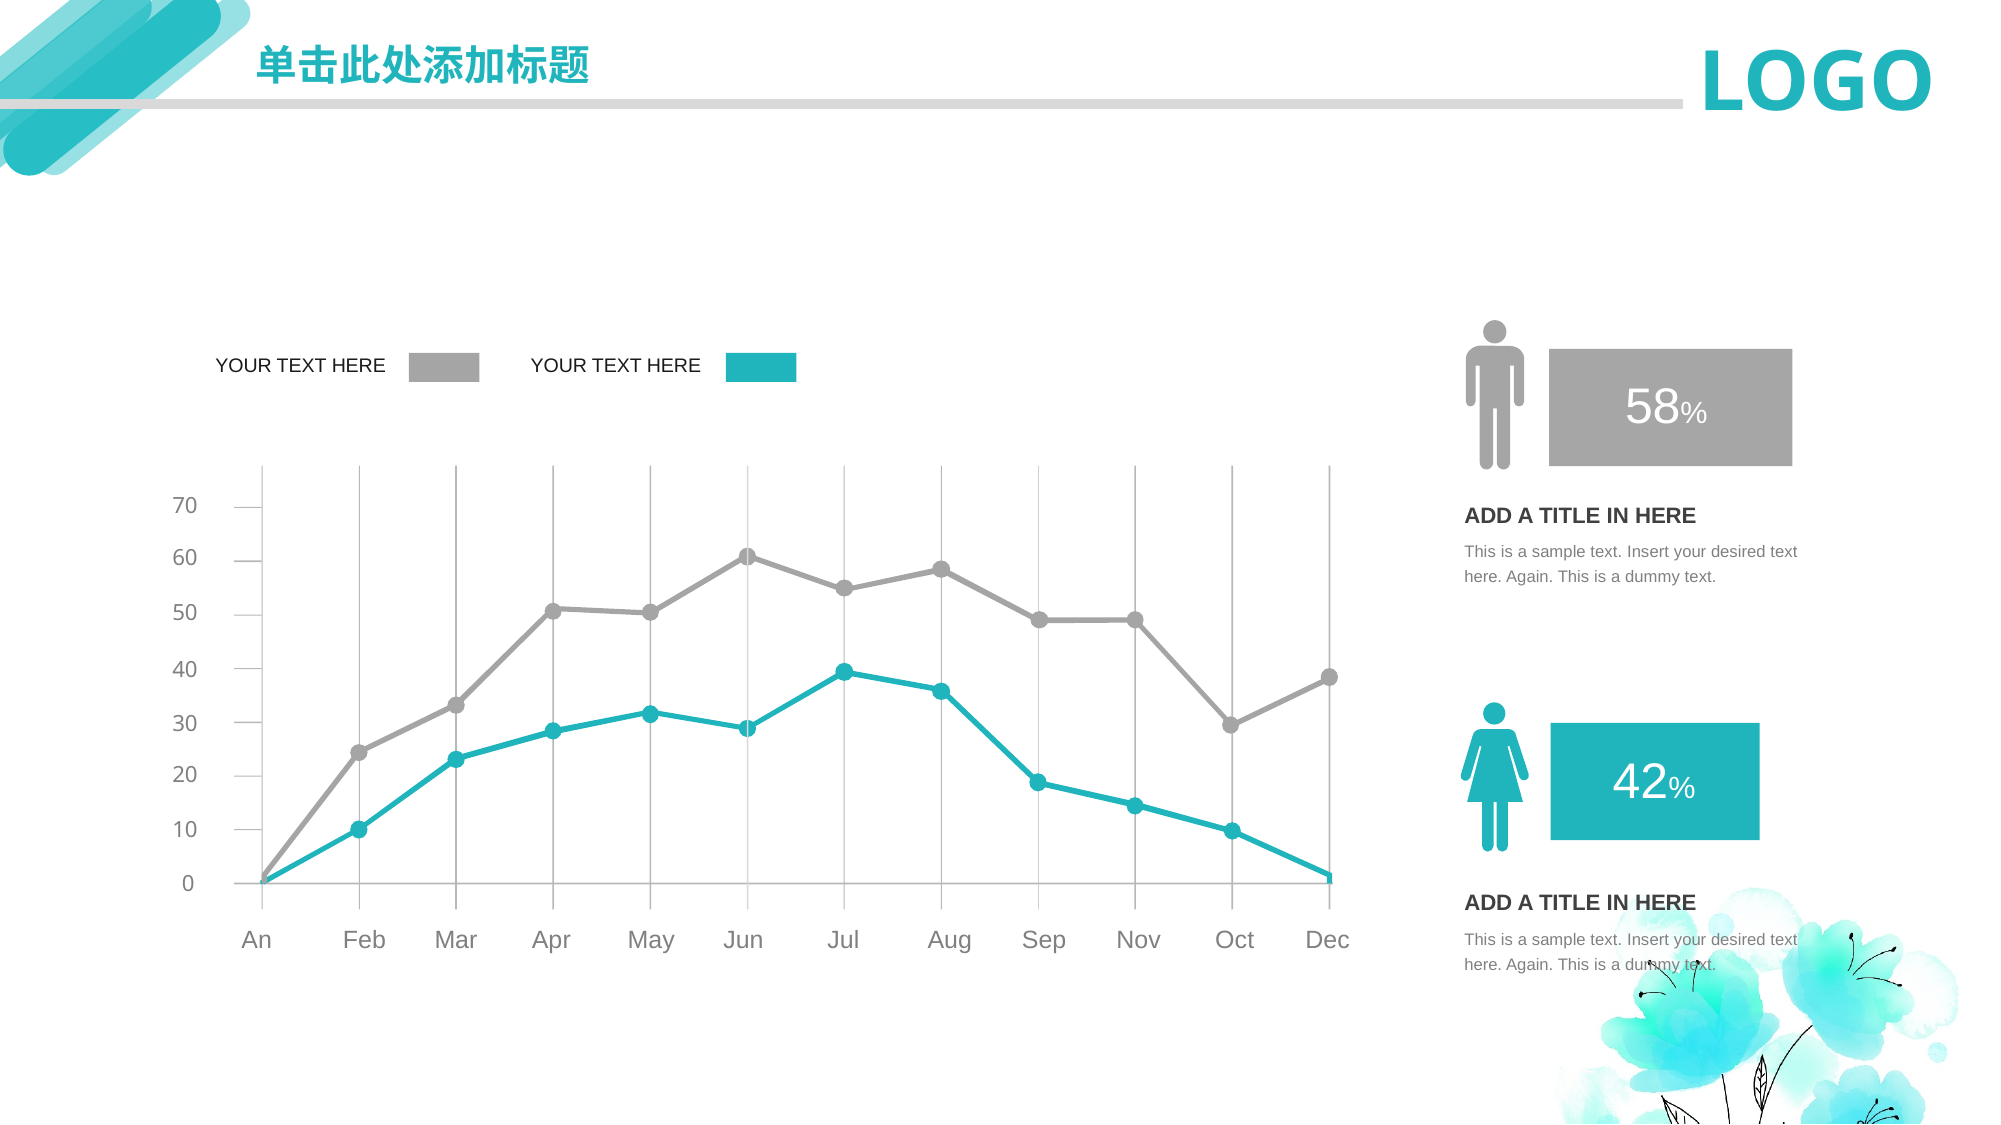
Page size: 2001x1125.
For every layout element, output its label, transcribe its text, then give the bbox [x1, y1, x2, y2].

text_box Jul [812, 916, 875, 961]
text_box 60 [157, 535, 213, 578]
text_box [1548, 348, 1793, 467]
text_box 40 [157, 647, 213, 690]
text_box [408, 352, 480, 382]
text_box 20 [157, 752, 213, 795]
text_box Apr [517, 916, 586, 961]
text_box [1465, 345, 1525, 470]
text_box 30 [157, 701, 213, 744]
picture [1552, 810, 1960, 1124]
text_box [1459, 702, 1530, 852]
text_box Nov [1101, 916, 1176, 961]
text_box 50 [157, 591, 213, 633]
text_box Feb [328, 916, 402, 961]
text_box YOUR TEXT HERE [200, 345, 401, 384]
text_box Oct [1200, 916, 1270, 961]
text_box Aug [912, 916, 988, 961]
text_box An [226, 916, 288, 961]
text_box 10 [157, 808, 213, 850]
text_box May [612, 916, 690, 961]
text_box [261, 547, 1339, 884]
text_box 70 [157, 483, 213, 525]
text_box YOUR TEXT HERE [515, 345, 716, 384]
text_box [1449, 874, 1821, 982]
text_box 0 [167, 861, 210, 904]
text_box 单击此处添加标题 [241, 31, 605, 97]
text_box Dec [1290, 916, 1365, 961]
text_box Sep [1007, 916, 1082, 961]
text_box Mar [419, 916, 493, 961]
text_box Jun [708, 916, 779, 961]
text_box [1449, 486, 1821, 595]
text_box [725, 352, 797, 382]
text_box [1550, 722, 1760, 841]
text_box LOGO [1683, 19, 2000, 135]
text_box [1483, 320, 1507, 344]
